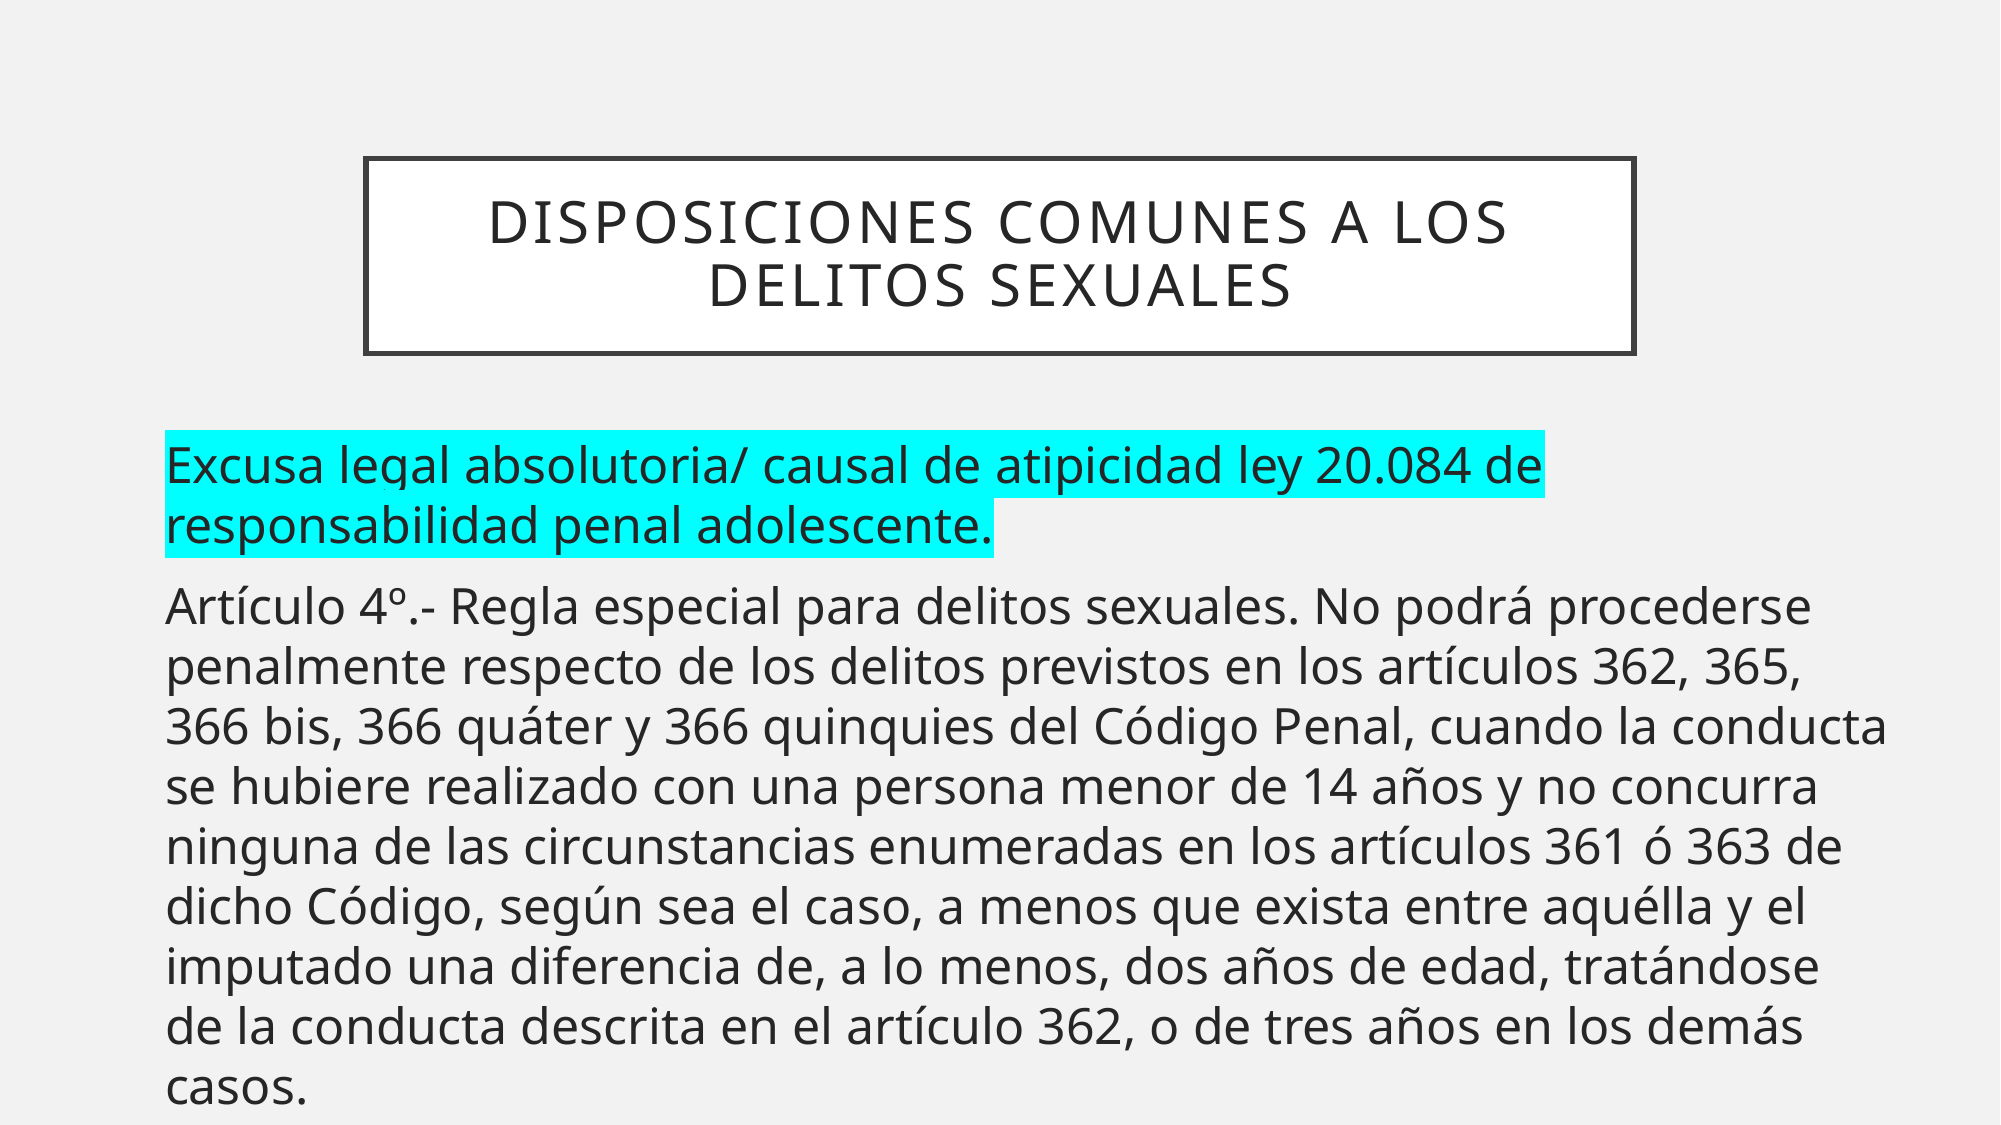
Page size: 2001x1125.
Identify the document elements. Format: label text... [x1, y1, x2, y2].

title DISPOSICIONES COMUNES A LOS DELITOS SEXUALES [363, 156, 1637, 356]
list Excusa legal absolutoria/ causal de atipicidad ley 20.084 de responsabilidad penal adolescente. Artículo 4º.- Regla especial para delitos sexuales. No podrá procederse penalmente respecto de los delitos previstos en los artículos 362, 365, 366 bis, 366 quáter y 366 quinquies del Código Penal, cuando la conducta se hubiere realizado con una persona menor de 14 años y no concurra ninguna de las circunstancias enumeradas en los artículos 361 ó 363 de dicho Código, según sea el caso, a menos que exista entre aquélla y el imputado una diferencia de, a lo menos, dos años de edad, tratándose de la conducta descrita en el artículo 362, o de tres años en los demás casos. [150, 426, 1908, 1032]
